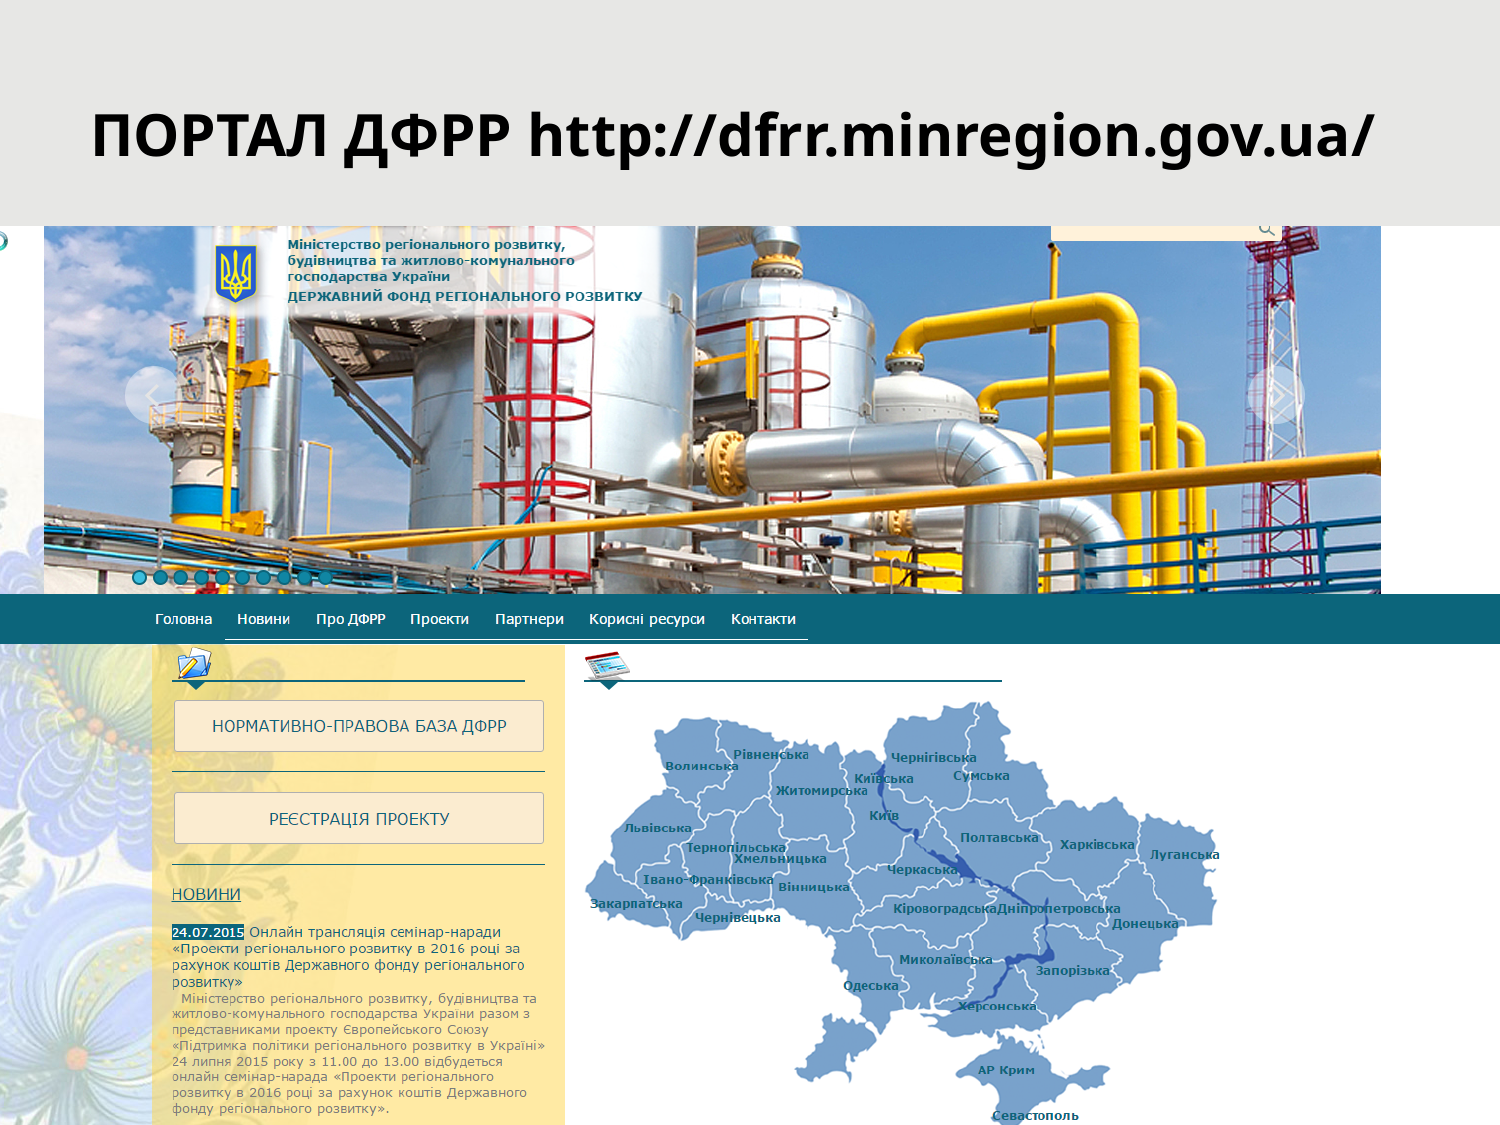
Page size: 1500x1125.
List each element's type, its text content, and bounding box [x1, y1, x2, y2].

title ПОРТАЛ ДФРР http://dfrr.minregion.gov.ua/ [75, 45, 1425, 176]
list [0, 225, 1500, 1125]
